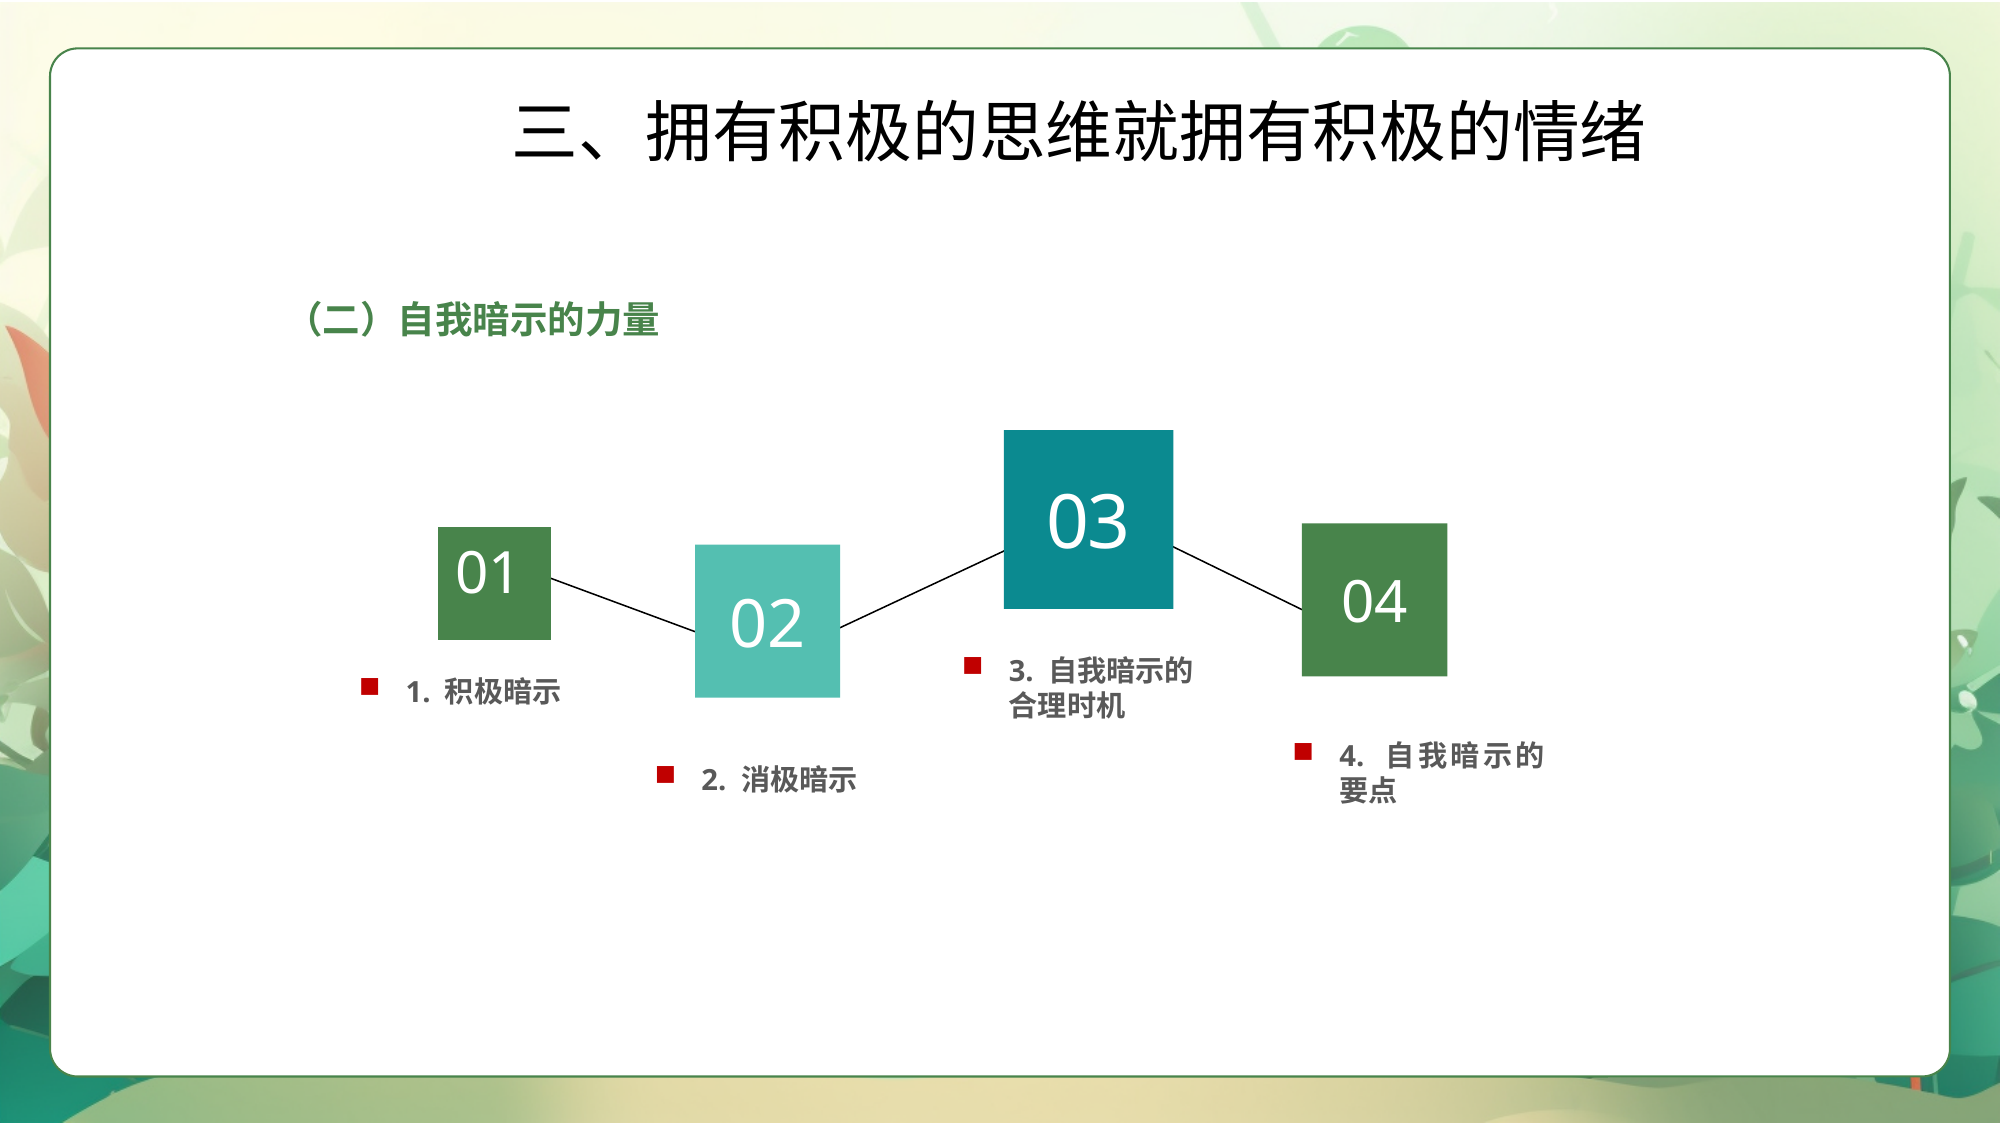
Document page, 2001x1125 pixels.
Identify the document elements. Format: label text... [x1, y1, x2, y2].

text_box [1301, 523, 1448, 677]
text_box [695, 544, 841, 698]
text_box 2. 消极暗示 [639, 754, 908, 804]
picture [0, 2, 2000, 1123]
text_box 1. 积极暗示 [344, 666, 591, 716]
text_box 3. 自我暗示的合理时机 [947, 660, 1215, 730]
text_box 4. 自我暗示的要点 [1277, 730, 1561, 815]
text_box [544, 508, 1338, 660]
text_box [438, 527, 551, 640]
text_box （二）自我暗示的力量 [270, 266, 1777, 349]
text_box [1003, 430, 1174, 609]
text_box 三、拥有积极的思维就拥有积极的情绪 [459, 82, 1700, 177]
